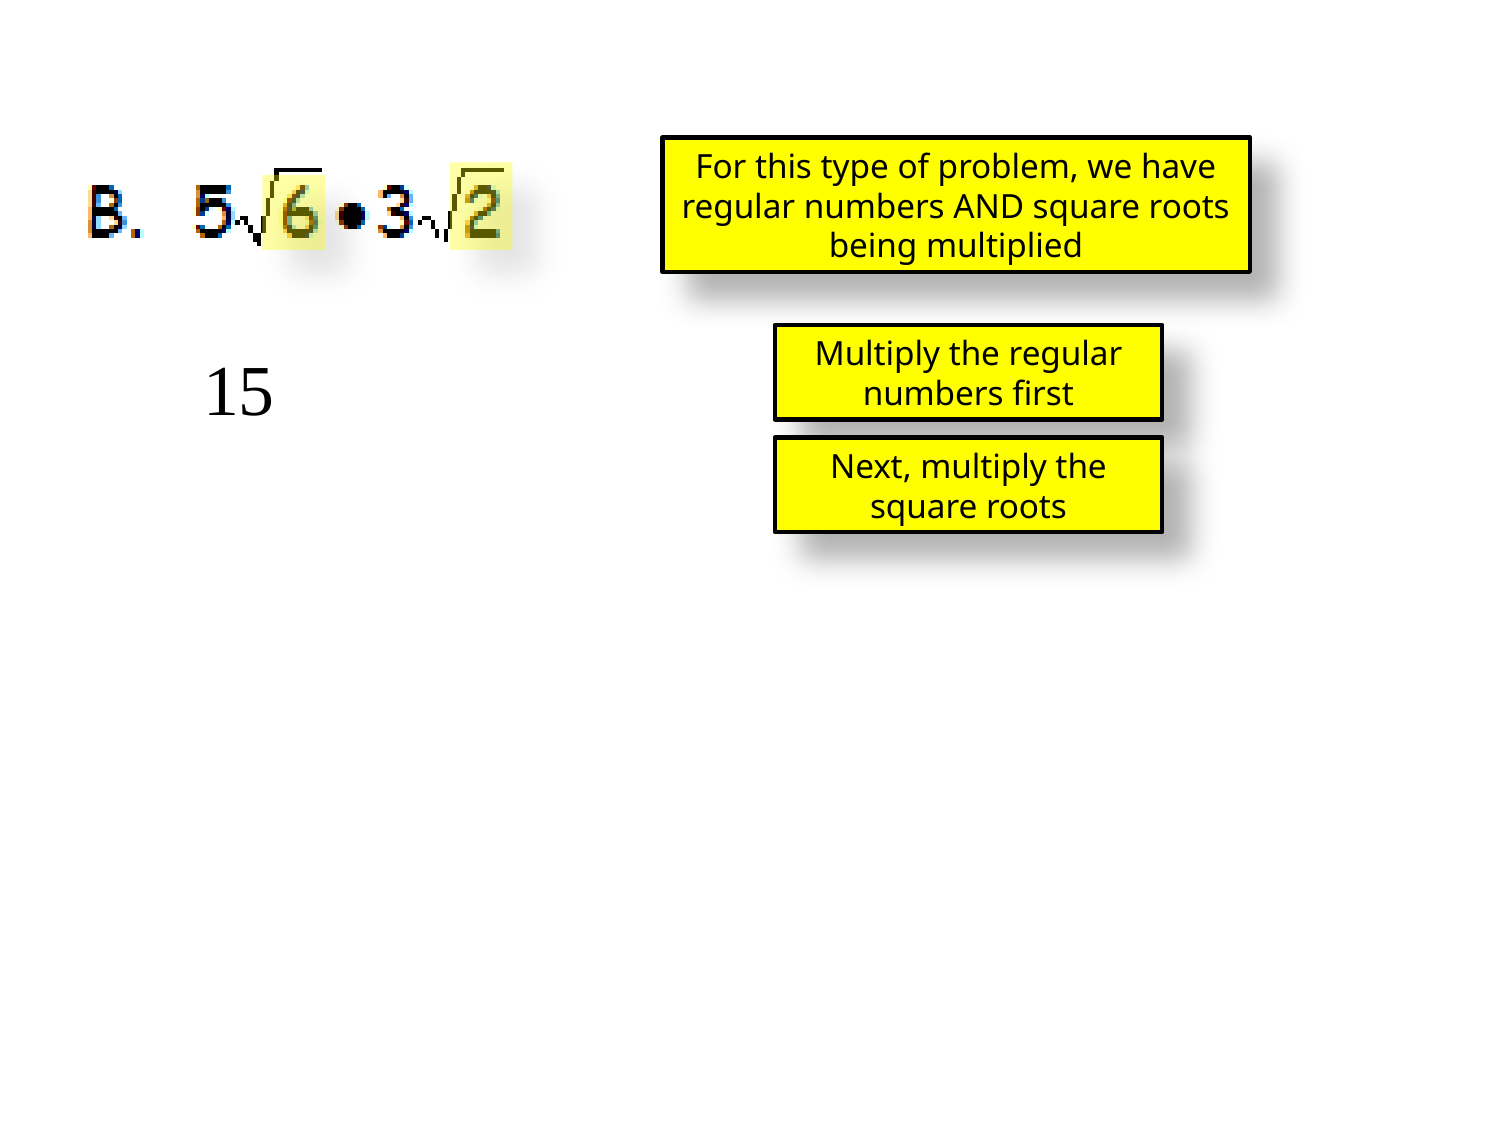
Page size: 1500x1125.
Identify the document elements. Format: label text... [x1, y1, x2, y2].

text_box Multiply the regular numbers first [774, 324, 1163, 420]
text_box Next, multiply the square roots [774, 437, 1163, 532]
picture [62, 112, 584, 326]
text_box For this type of problem, we have regular numbers AND square roots being multiplied [662, 137, 1250, 272]
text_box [199, 349, 284, 434]
